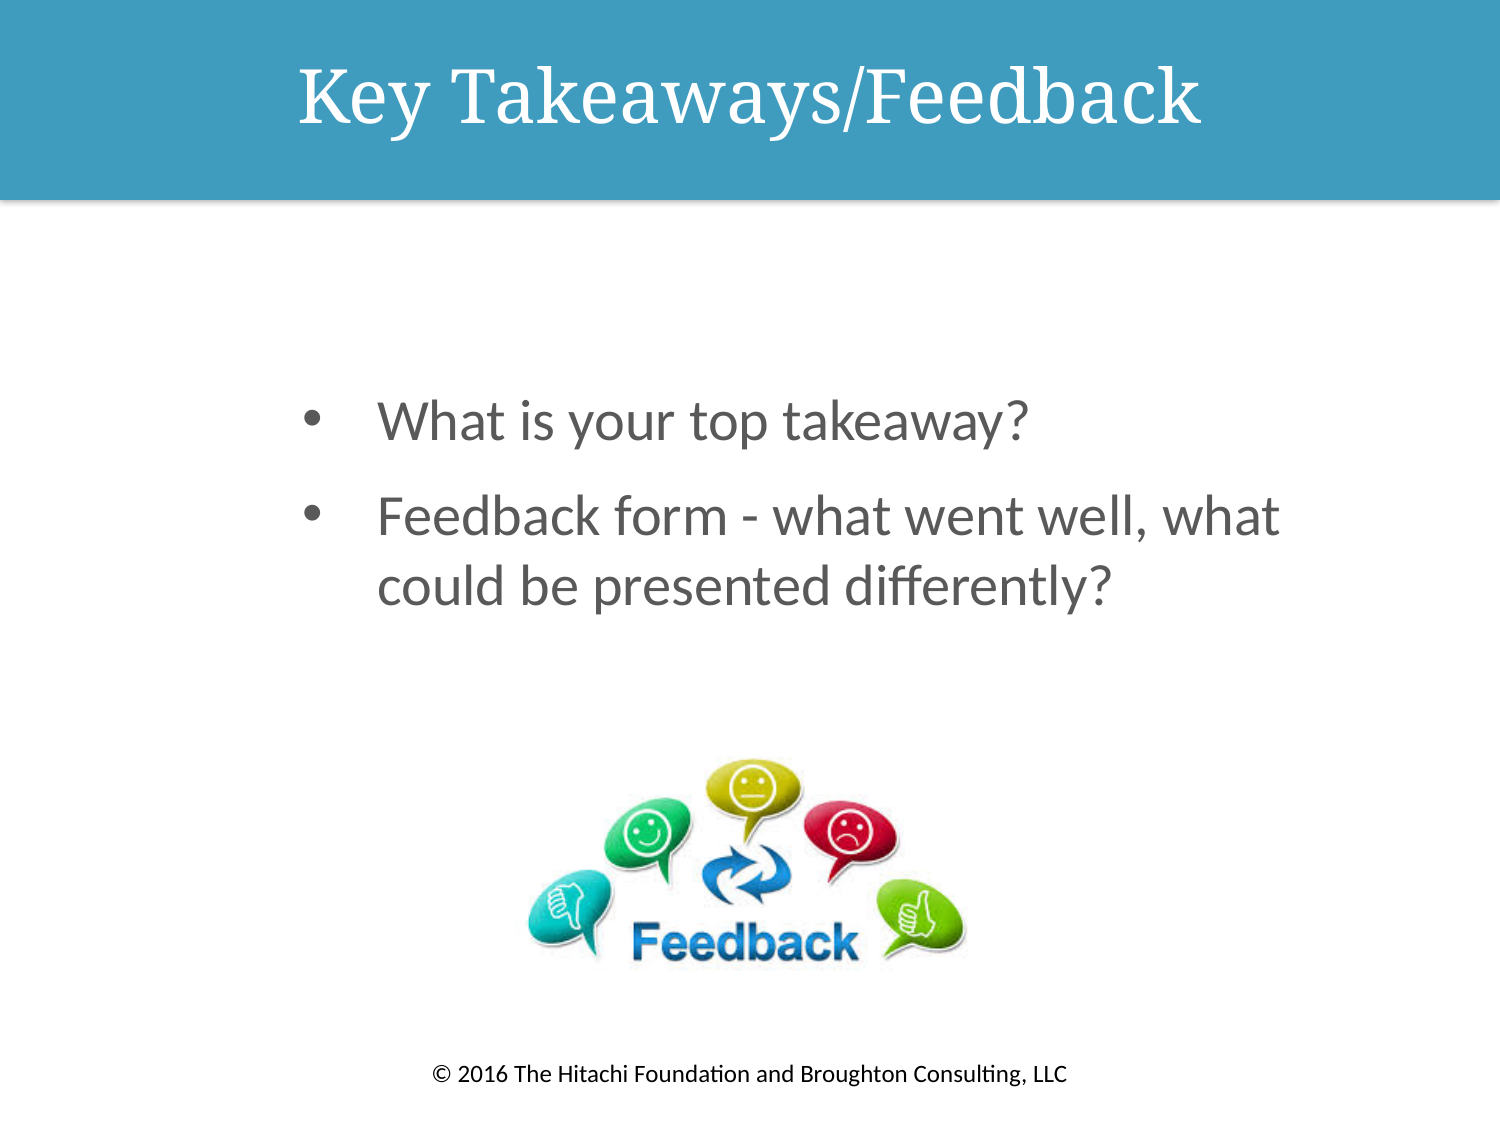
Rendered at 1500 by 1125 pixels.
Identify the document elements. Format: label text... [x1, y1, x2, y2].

title Key Takeaways/Feedback [112, 24, 1388, 163]
picture [504, 732, 988, 988]
text_box What is your top takeaway? Feedback form - what went well, what could be presented differently? [287, 374, 1300, 625]
